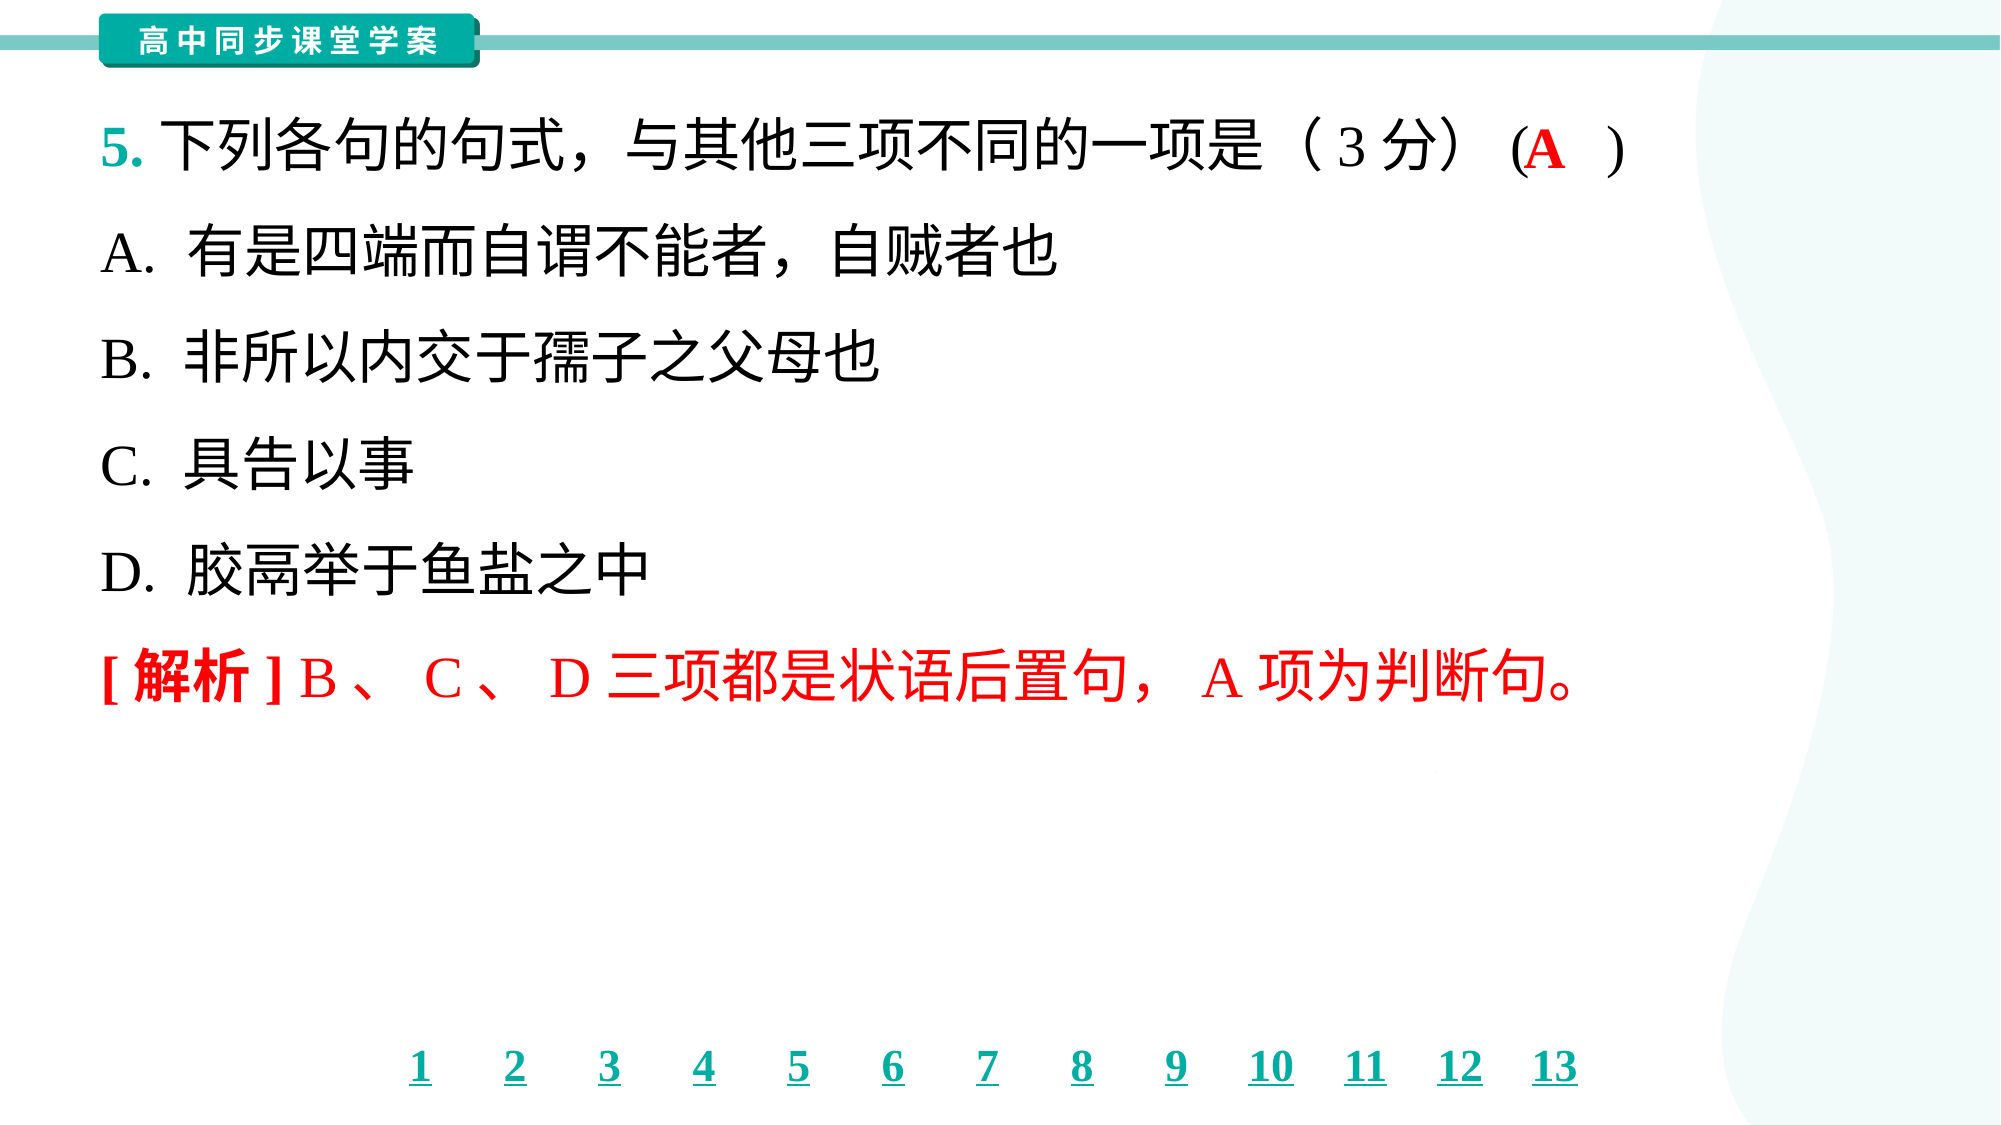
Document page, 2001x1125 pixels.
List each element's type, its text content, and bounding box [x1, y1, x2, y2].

picture [0, 0, 2000, 1125]
text_box [解析] B、C、D三项都是状语后置句，A项为判断句。 [100, 607, 1899, 710]
text_box A. 有是四端而自谓不能者，自贼者也 B. 非所以内交于孺子之父母也 C. 具告以事 D. 胶鬲举于鱼盐之中 [100, 177, 1899, 603]
text_box A [1502, 76, 1587, 177]
text_box 5.下列各句的句式，与其他三项不同的一项是（3分）( ) [100, 76, 1502, 177]
text_box 5.下列各句的句式，与其他三项不同的一项是（3分）( ) [1587, 76, 1899, 177]
